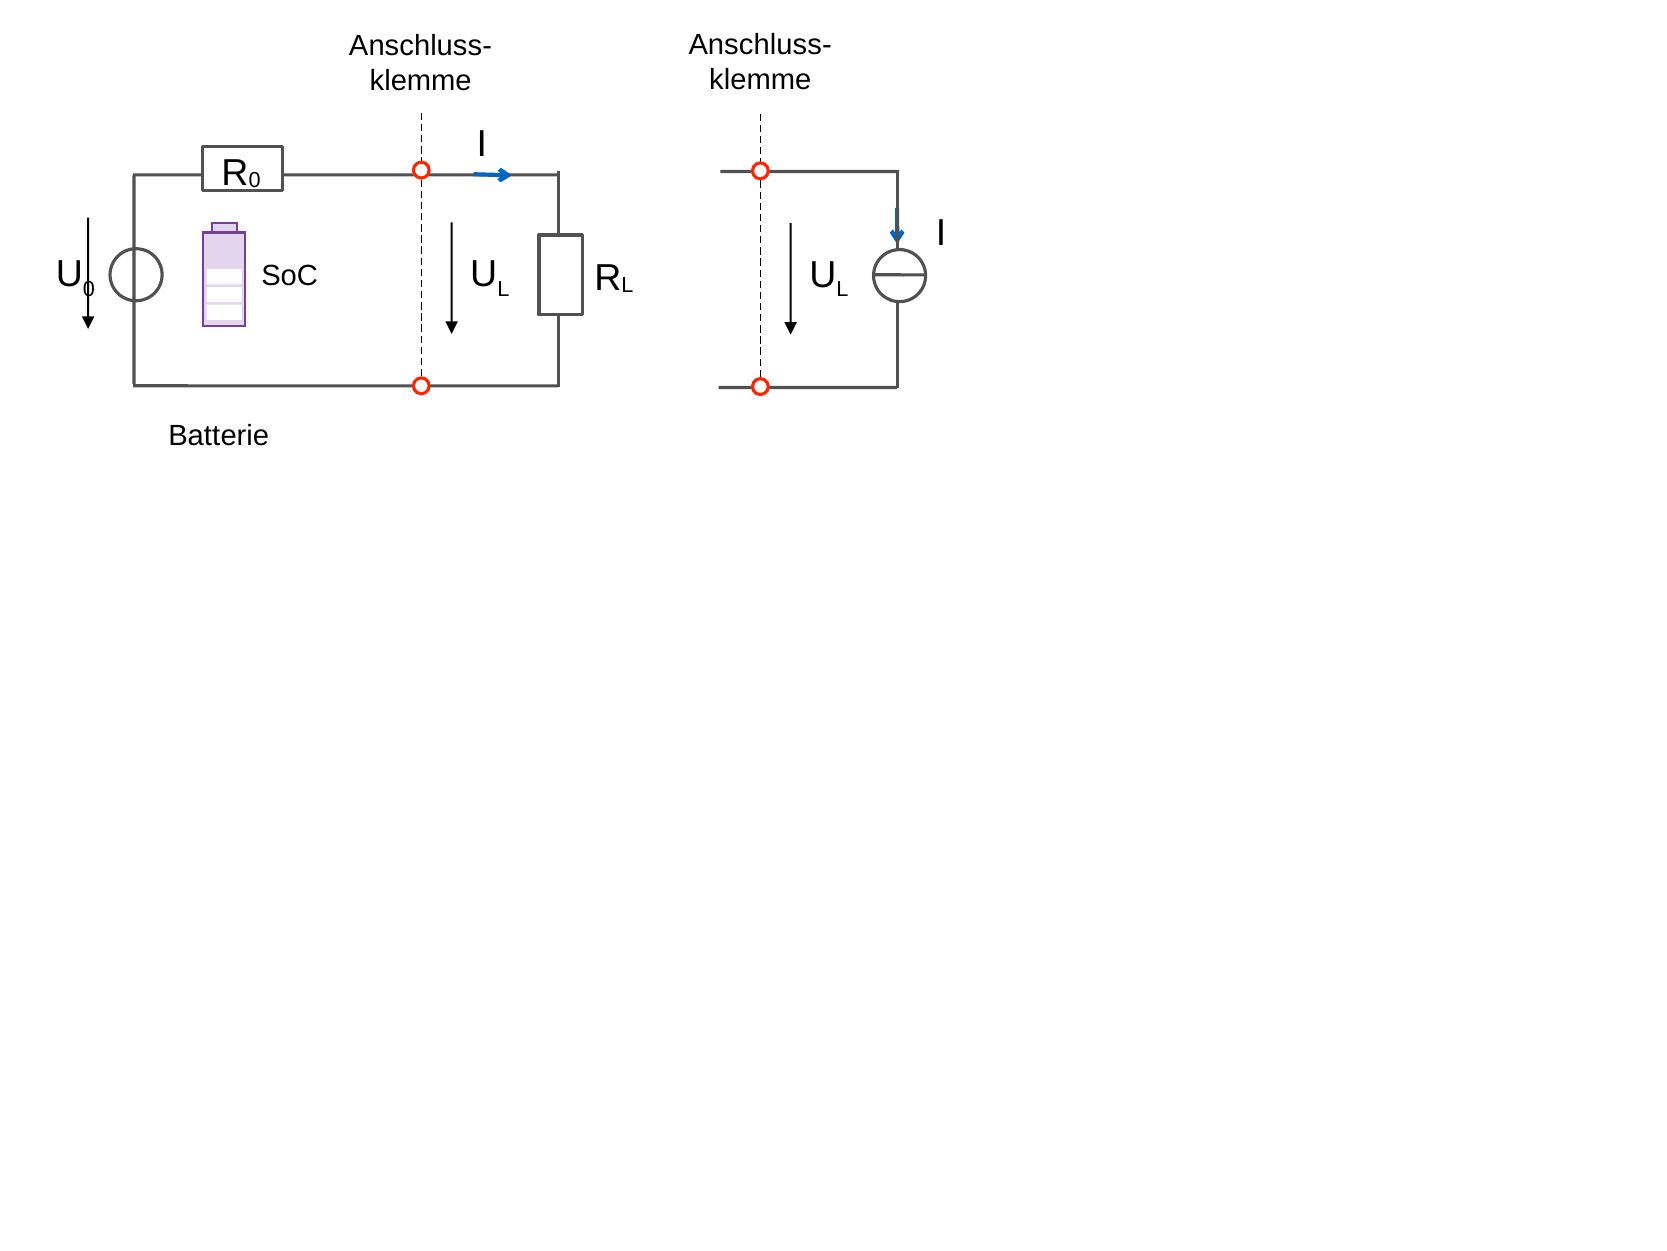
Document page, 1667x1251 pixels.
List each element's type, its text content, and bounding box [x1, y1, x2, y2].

text_box [752, 162, 769, 179]
text_box [873, 249, 926, 274]
text_box [81, 217, 95, 329]
text_box [413, 162, 430, 179]
text_box UL [448, 240, 532, 312]
text_box RL [572, 244, 656, 305]
text_box U0 [14, 240, 88, 312]
text_box Anschluss-klemme [331, 17, 510, 103]
text_box [137, 248, 163, 301]
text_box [203, 222, 345, 327]
text_box [752, 378, 769, 395]
text_box [538, 234, 583, 315]
text_box [445, 312, 458, 334]
text_box I [440, 111, 524, 182]
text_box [199, 139, 283, 201]
text_box [413, 377, 430, 394]
text_box [784, 313, 797, 335]
text_box [873, 275, 926, 302]
text_box UL [787, 241, 871, 313]
text_box I [899, 199, 983, 271]
text_box Anschluss-klemme [670, 17, 850, 103]
text_box U0 [89, 240, 137, 312]
text_box Batterie [129, 407, 309, 460]
